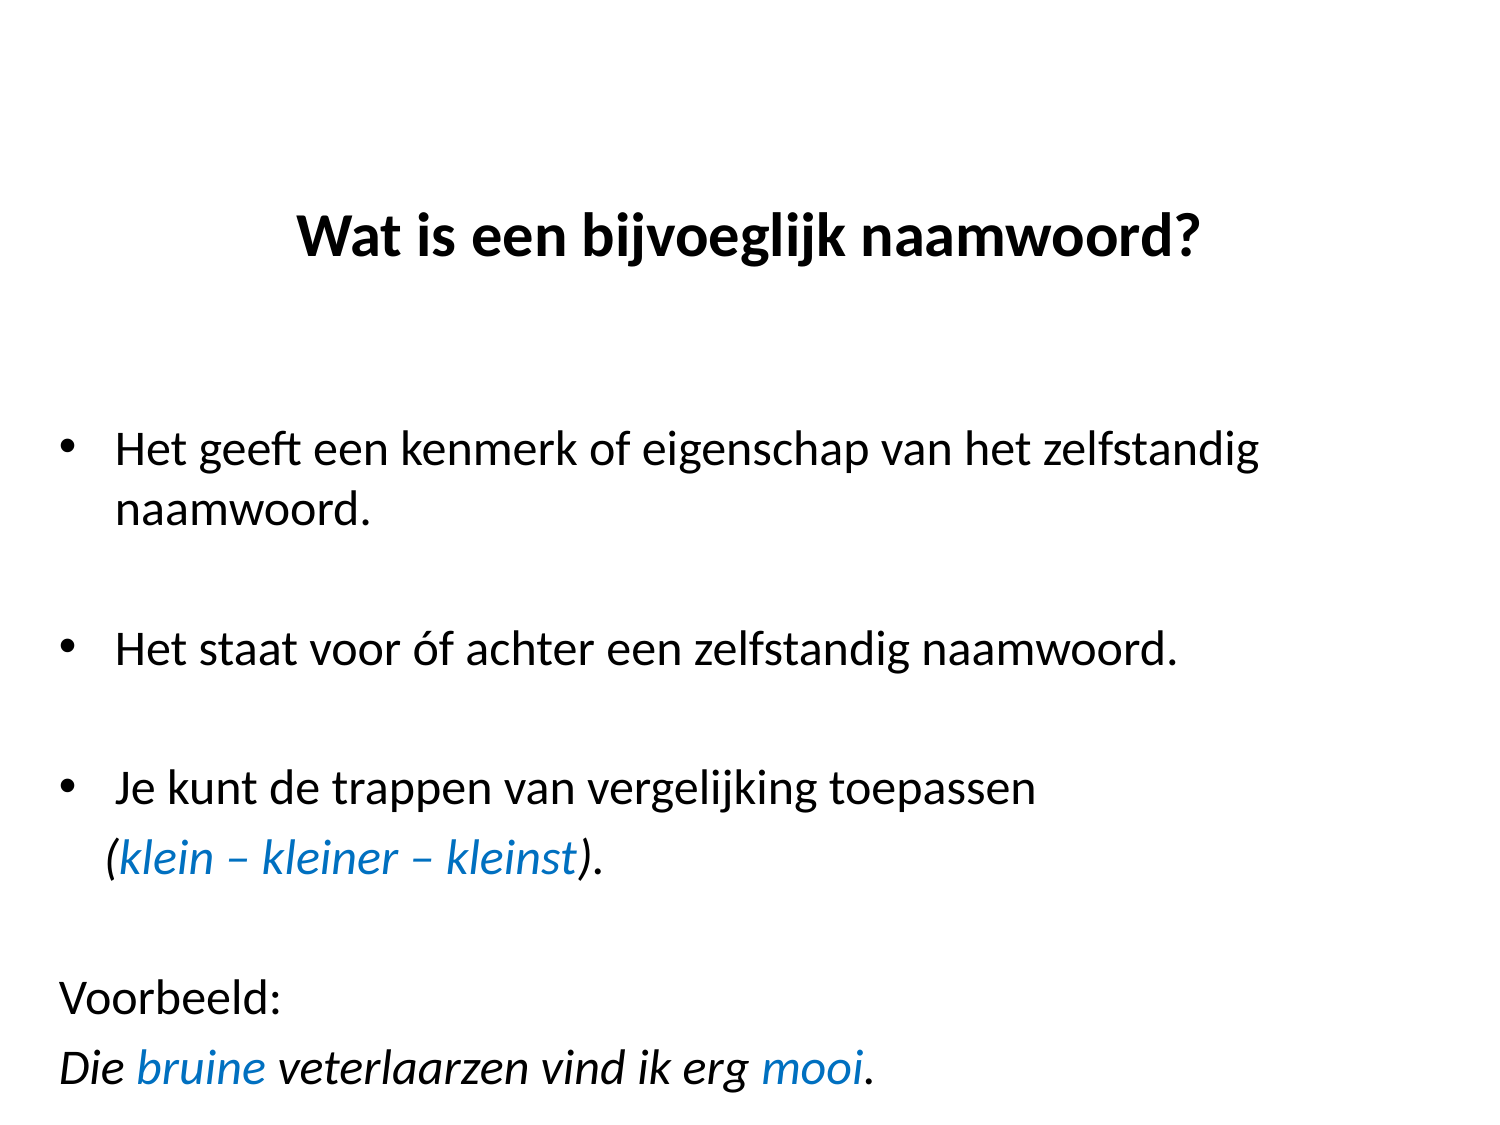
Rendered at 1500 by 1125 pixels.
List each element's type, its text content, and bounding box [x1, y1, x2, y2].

title Wat is een bijvoeglijk naamwoord? [75, 137, 1425, 325]
list Het geeft een kenmerk of eigenschap van het zelfstandig naamwoord. Het staat voor óf achter een zelfstandig naamwoord. Je kunt de trappen van vergelijking toepassen (klein – kleiner – kleinst). Voorbeeld: Die bruine veterlaarzen vind ik erg mooi. [43, 337, 1457, 1125]
